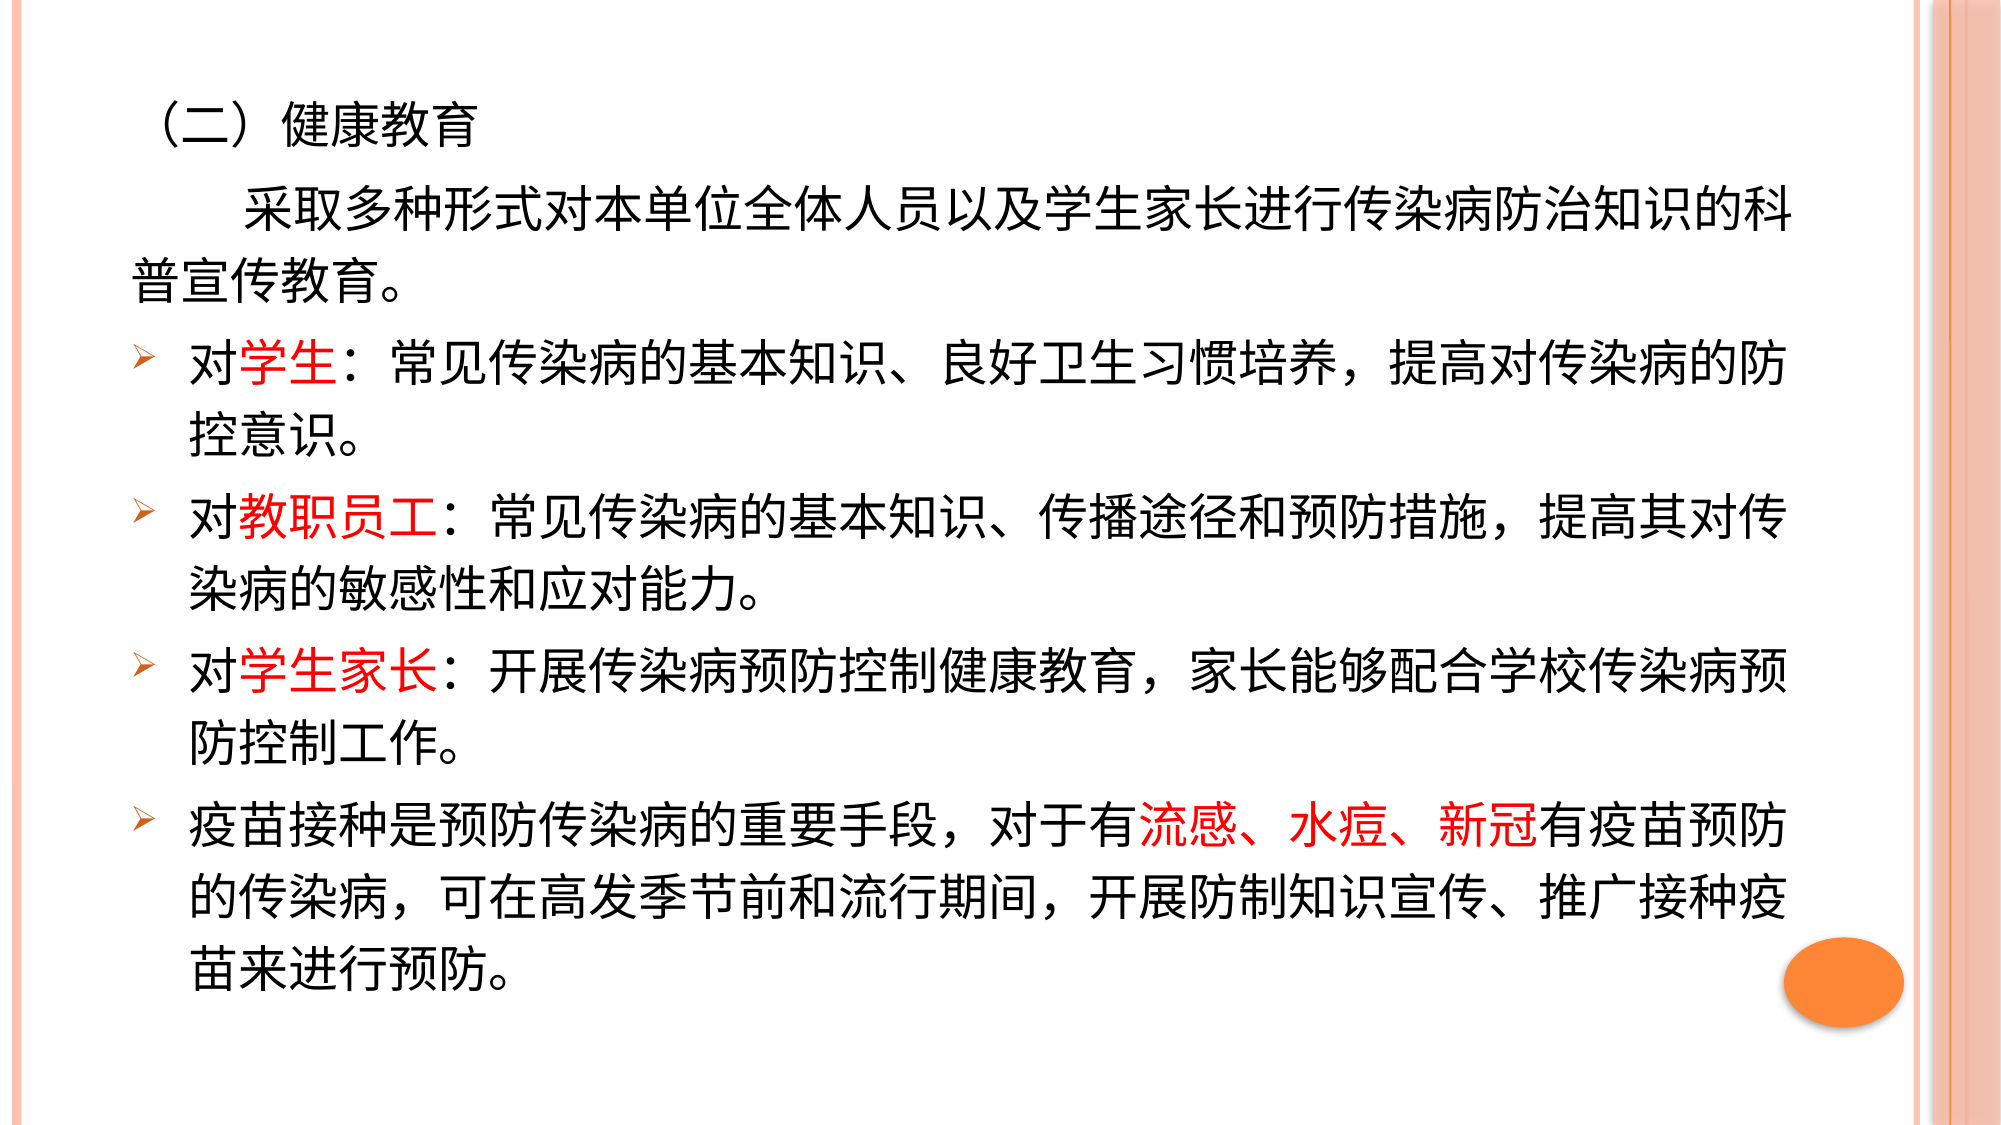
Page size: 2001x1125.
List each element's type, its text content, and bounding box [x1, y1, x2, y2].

list （二）健康教育 采取多种形式对本单位全体人员以及学生家长进行传染病防治知识的科普宣传教育。 对学生：常见传染病的基本知识、良好卫生习惯培养，提高对传染病的防控意识。 对教职员工：常见传染病的基本知识、传播途径和预防措施，提高其对传染病的敏感性和应对能力。 对学生家长：开展传染病预防控制健康教育，家长能够配合学校传染病预防控制工作。 疫苗接种是预防传染病的重要手段，对于有流感、水痘、新冠有疫苗预防的传染病，可在高发季节前和流行期间，开展防制知识宣传、推广接种疫苗来进行预防。 [115, 73, 1841, 1024]
